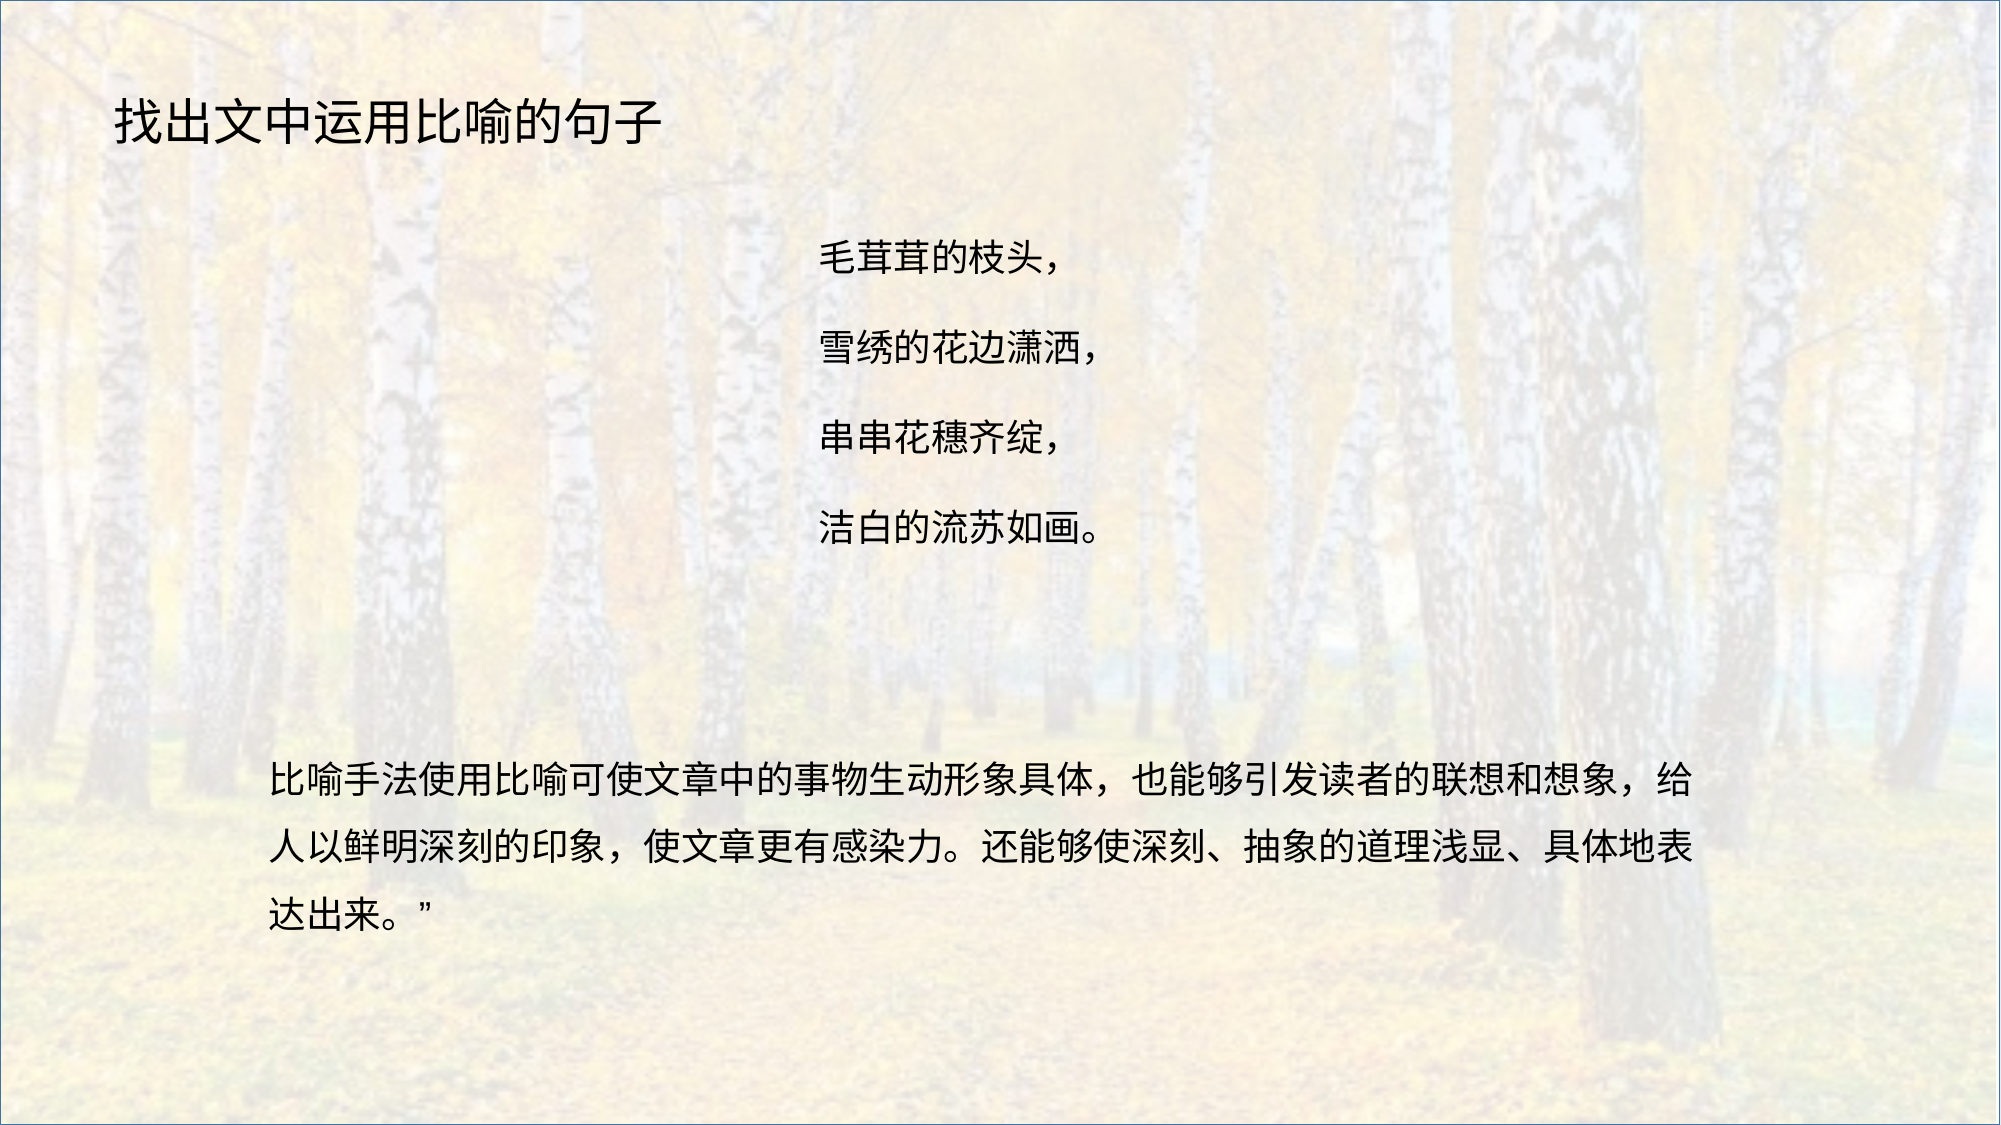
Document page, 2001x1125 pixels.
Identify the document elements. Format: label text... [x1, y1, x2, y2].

text_box 找出文中运用比喻的句子 [98, 82, 1271, 158]
text_box 毛茸茸的枝头， 雪绣的花边潇洒， 串串花穗齐绽， 洁白的流苏如画。 [804, 226, 1221, 556]
text_box 比喻手法使用比喻可使文章中的事物生动形象具体，也能够引发读者的联想和想象，给人以鲜明深刻的印象，使文章更有感染力。还能够使深刻、抽象的道理浅显、具体地表达出来。” [253, 725, 1745, 944]
